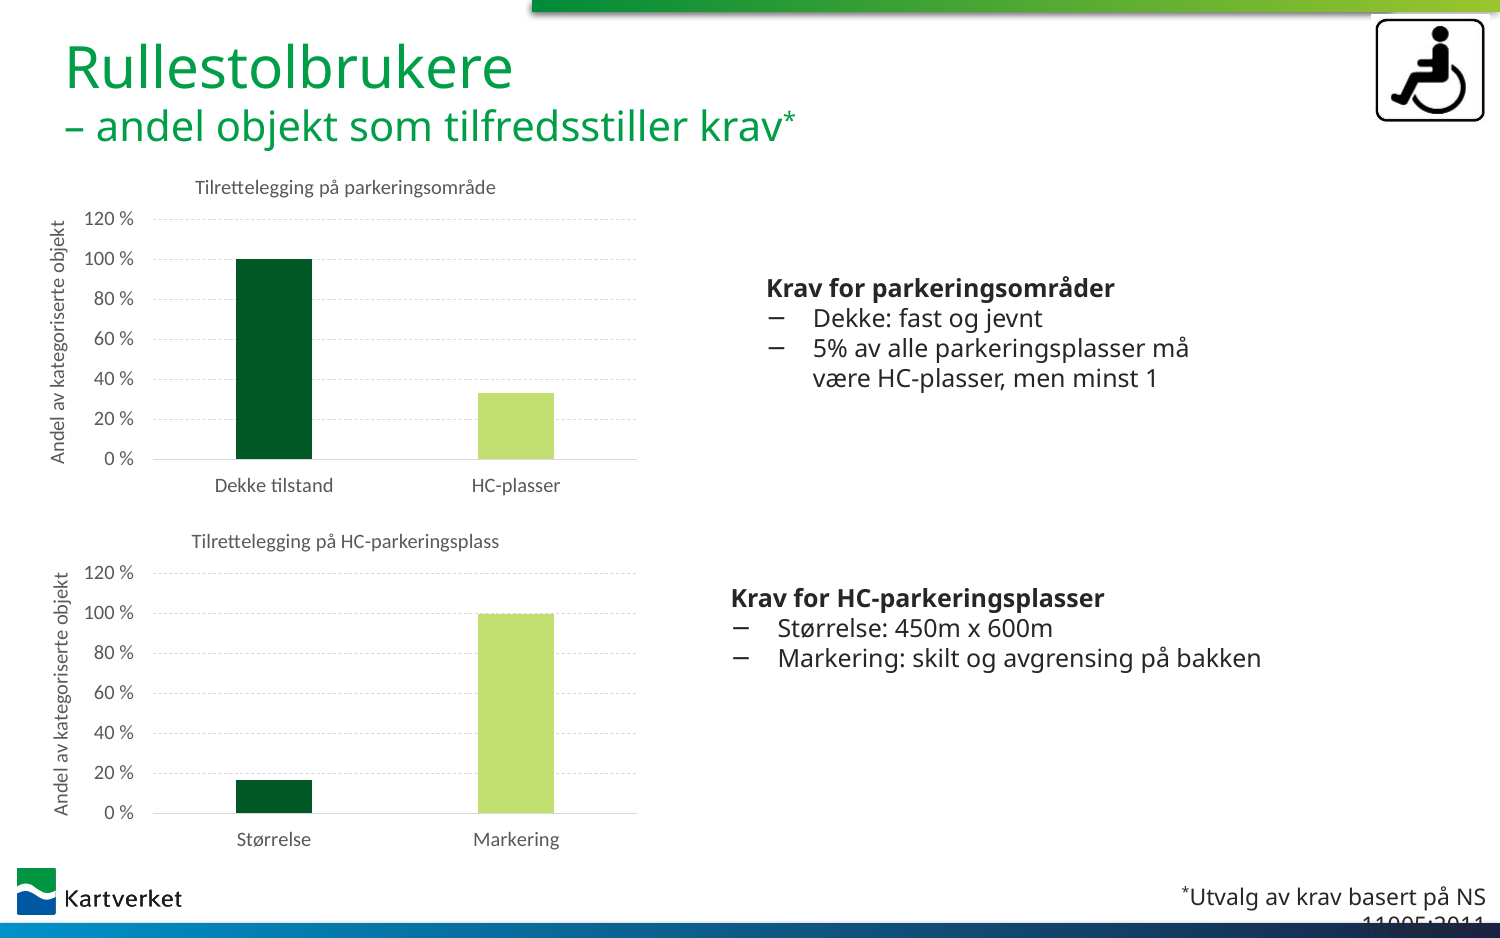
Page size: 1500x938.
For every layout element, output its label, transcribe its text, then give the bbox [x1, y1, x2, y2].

text_box Rullestolbrukere – andel objekt som tilfredsstiller krav* [49, 23, 1431, 158]
text_box Krav for HC-parkeringsplasser Størrelse: 450m x 600m Markering: skilt og avgrensing på bakken [715, 574, 1278, 680]
picture [1371, 13, 1491, 127]
text_box *Utvalg av krav basert på NS 11005:2011 [1068, 873, 1500, 938]
text_box Krav for parkeringsområder Dekke: fast og jevnt 5% av alle parkeringsplasser må være HC-plasser, men minst 1 [751, 264, 1232, 400]
picture [41, 520, 650, 859]
picture [41, 166, 650, 505]
